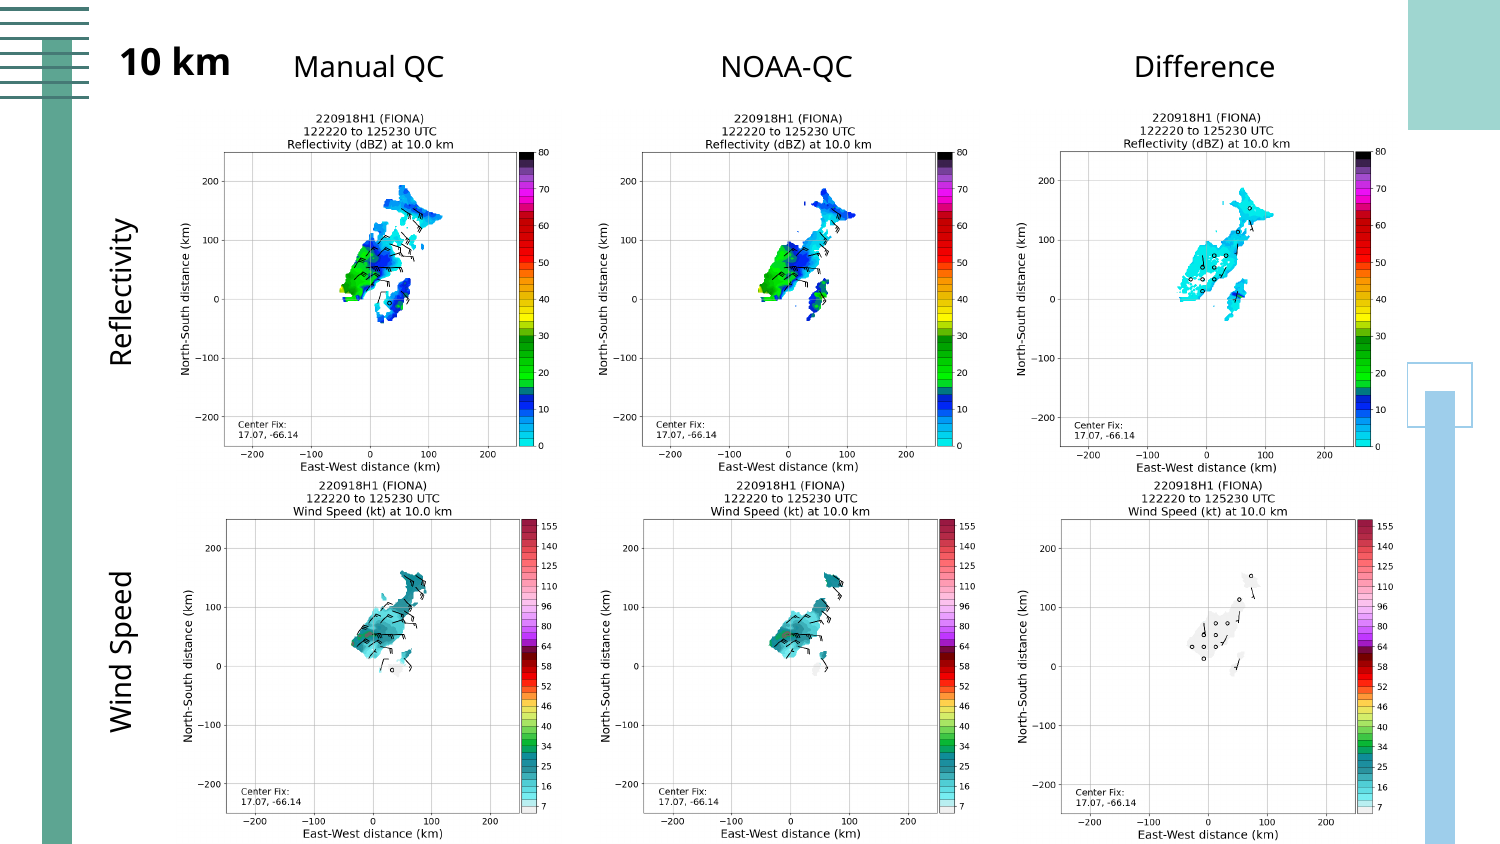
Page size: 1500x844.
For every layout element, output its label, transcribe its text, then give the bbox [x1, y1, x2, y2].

text_box 10 km [86, 22, 264, 98]
text_box Difference [1099, 32, 1310, 98]
text_box Wind Speed [86, 547, 152, 758]
text_box NOAA-QC [681, 32, 893, 98]
picture [1011, 108, 1398, 844]
picture [175, 109, 562, 844]
picture [593, 109, 980, 844]
text_box Manual QC [264, 32, 475, 98]
text_box Reflectivity [86, 187, 152, 399]
